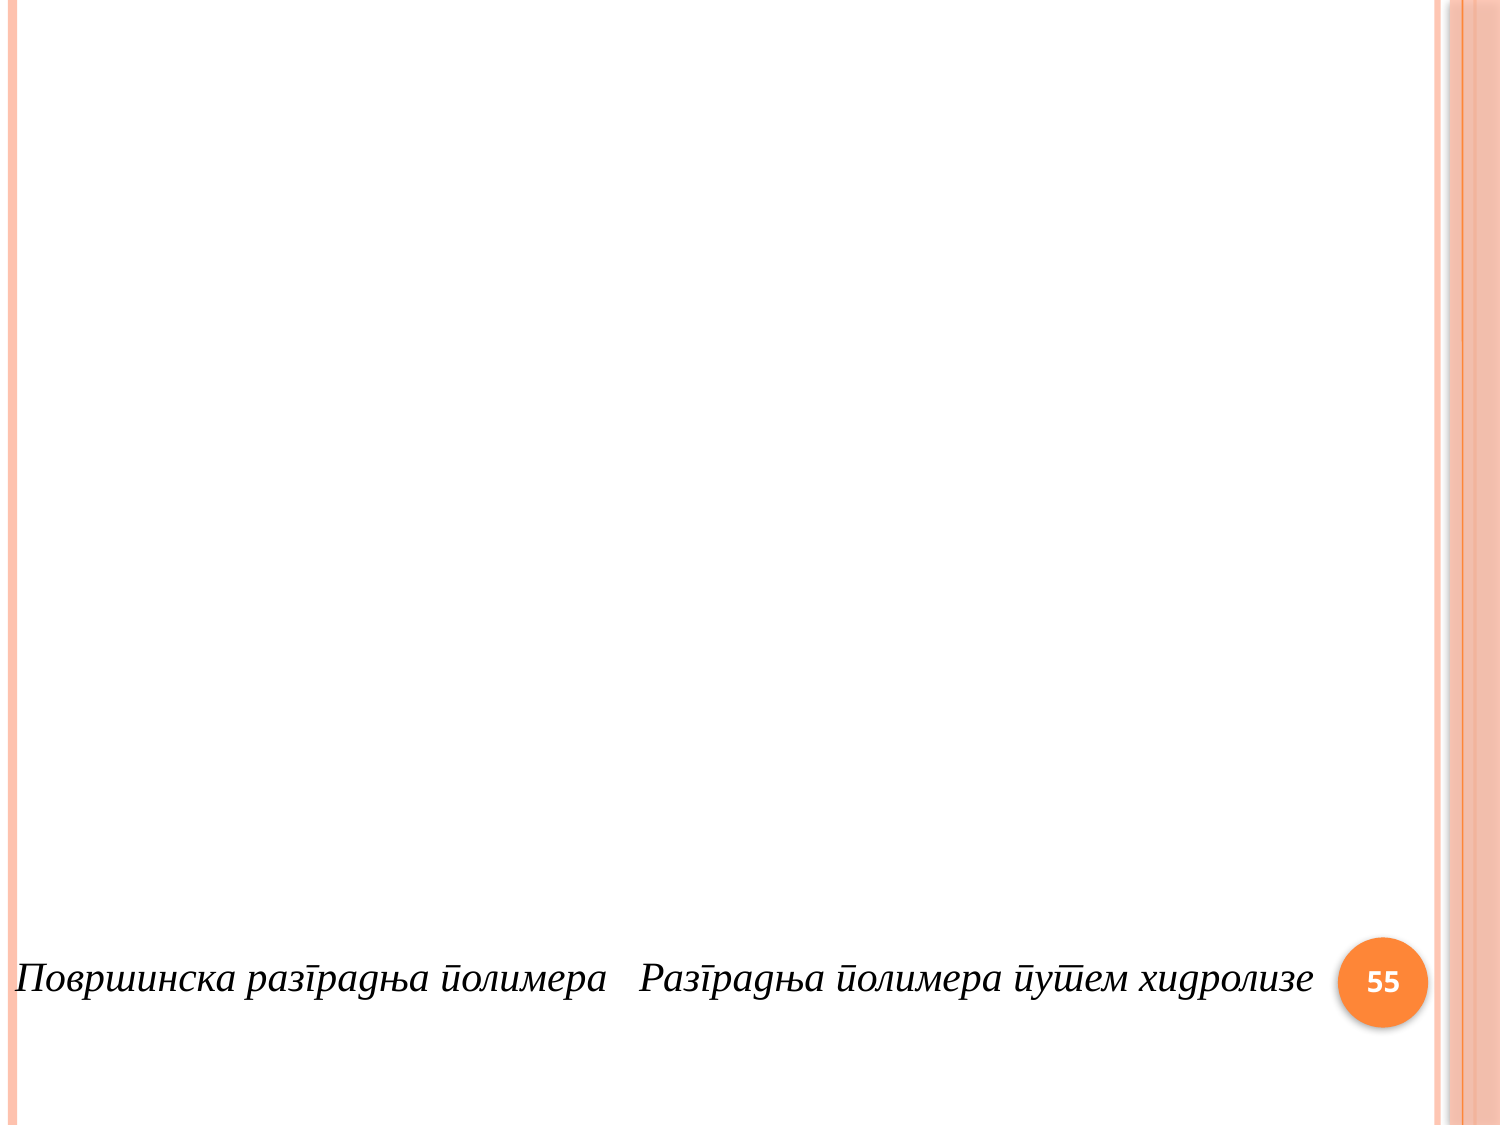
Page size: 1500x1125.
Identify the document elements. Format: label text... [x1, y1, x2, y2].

list Површинска разградња полимера Разградња полимера путем хидролизе [0, 0, 1500, 1125]
slide_number 55 [1333, 940, 1434, 1026]
